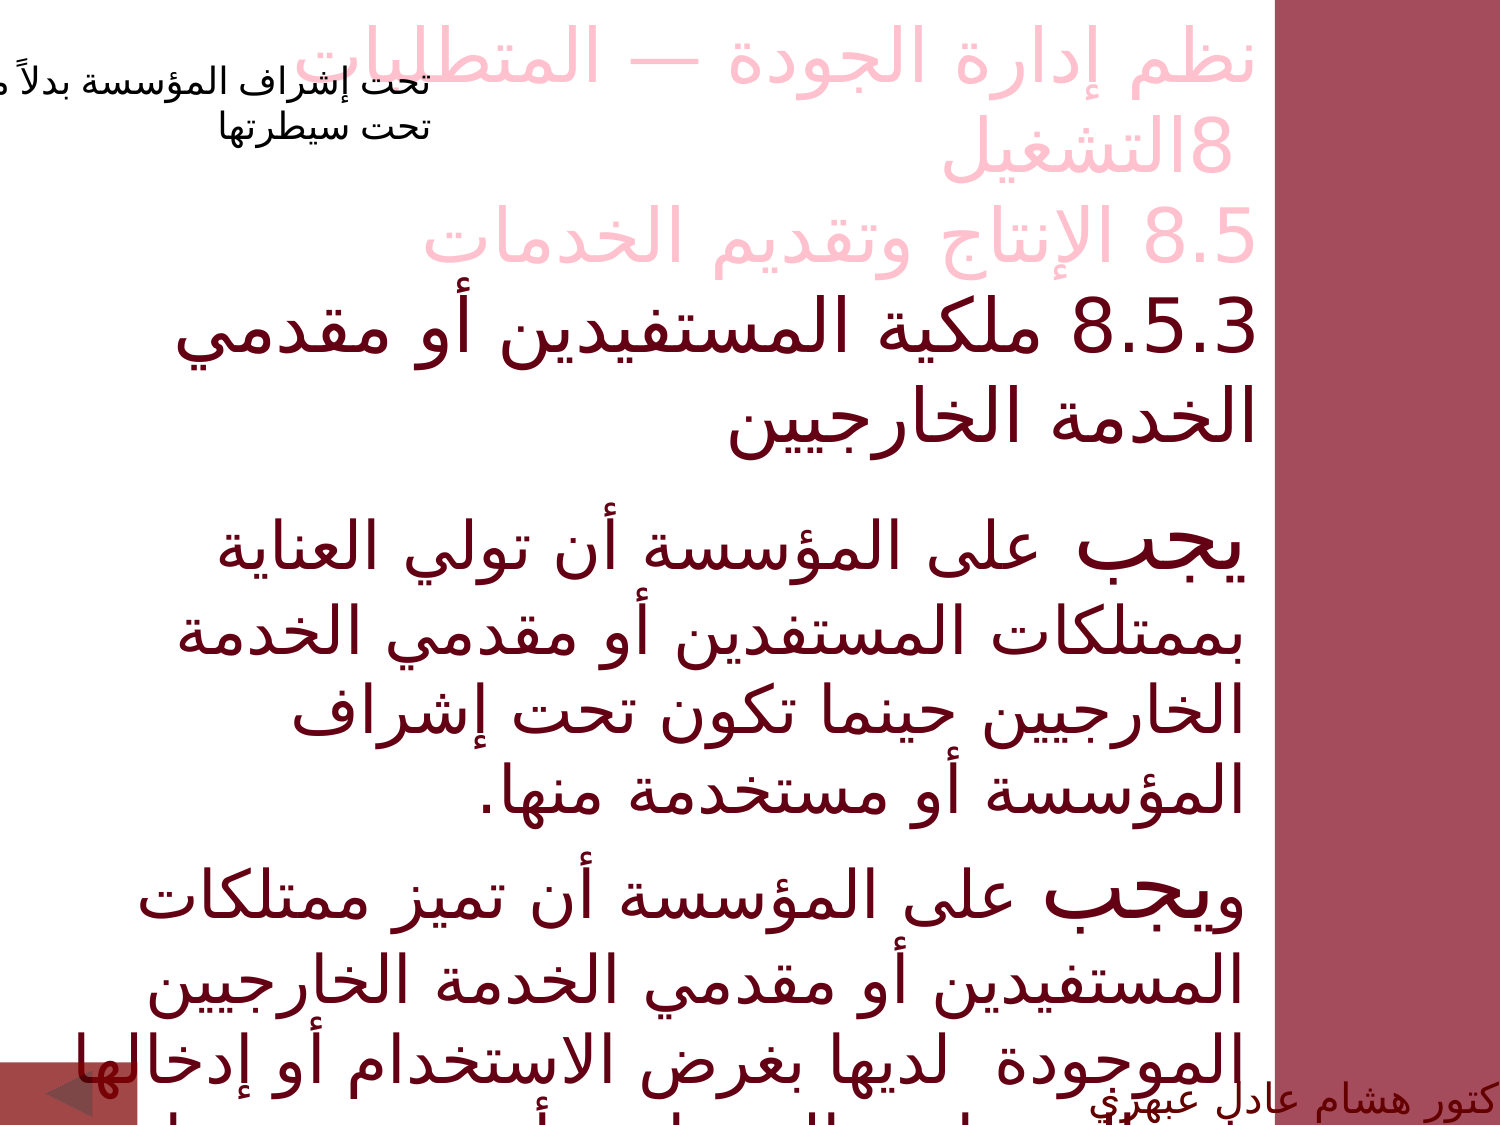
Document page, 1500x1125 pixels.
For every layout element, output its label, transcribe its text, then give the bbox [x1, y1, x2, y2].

text_box [0, 1060, 140, 1125]
text_box الدكتور هشام عادل عبهري [1073, 1064, 1500, 1125]
text_box [1273, 0, 1500, 1064]
text_box يجب على المؤسسة أن تولي العناية بممتلكات المستفدين أو مقدمي الخدمة الخارجيين حينما تكون تحت إشراف المؤسسة أو مستخدمة منها. ويجب على المؤسسة أن تميز ممتلكات المستفيدين أو مقدمي الخدمة الخارجيين الموجودة لديها بغرض الاستخدام أو إدخالها في المنتجات والخدمات وأن تتحقق منها وتحميها وتؤمنها. [12, 470, 1263, 1125]
text_box تحت إشراف المؤسسة بدلاً من تحت سيطرتها [0, 49, 447, 155]
text_box نظم إدارة الجودة — المتطلبات 8التشغيل 8.5 الإنتاج وتقديم الخدمات 8.5.3 ملكية المستفيدين أو مقدمي الخدمة الخارجيين [0, 0, 1275, 465]
